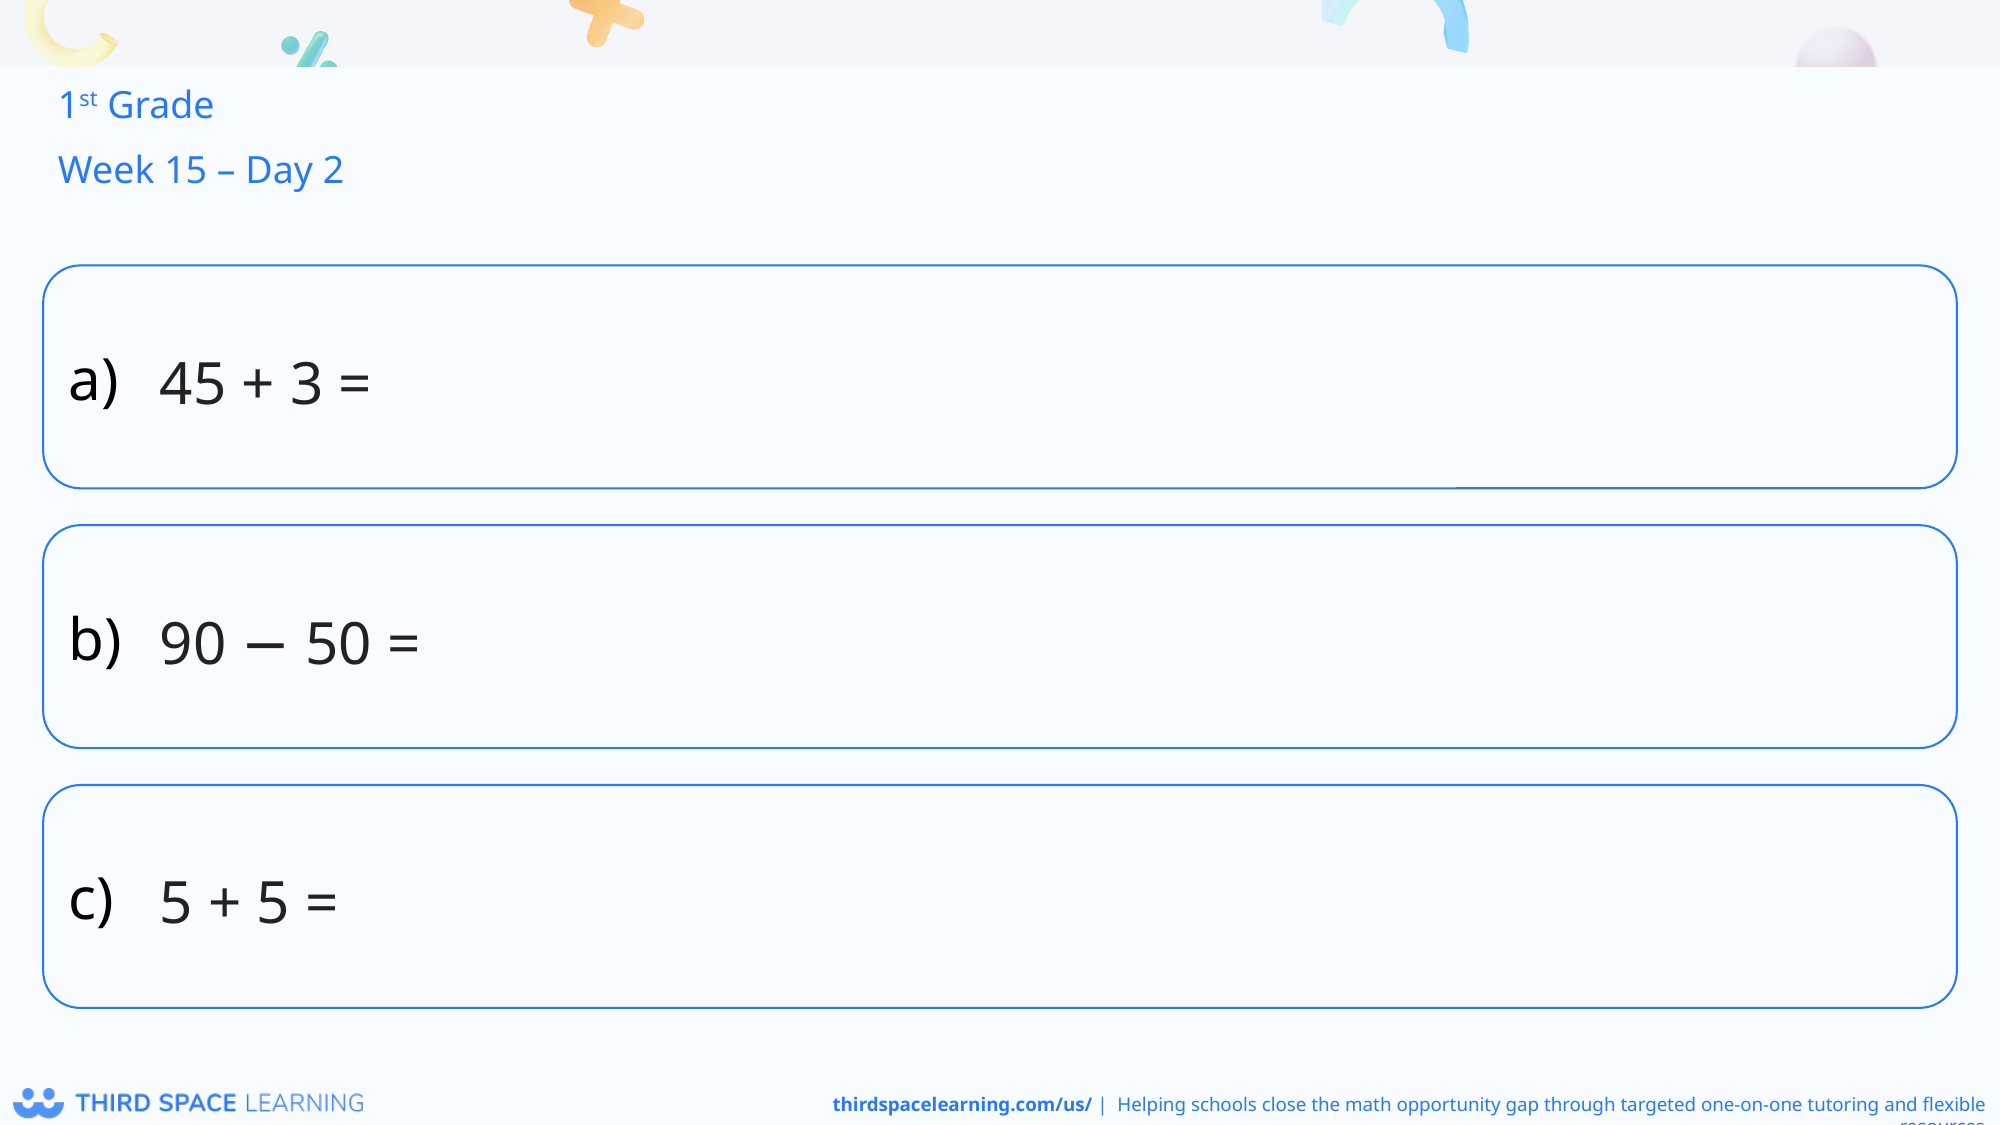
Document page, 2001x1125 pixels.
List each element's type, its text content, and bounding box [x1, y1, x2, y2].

text_box 1st Grade Week 15 – Day 2 [43, 73, 509, 212]
list 5 + 5 = [144, 807, 1922, 994]
picture [0, 0, 2000, 67]
list 90 − 50 = [144, 548, 1922, 734]
picture [13, 1088, 365, 1119]
list 45 + 3 = [144, 288, 1922, 474]
